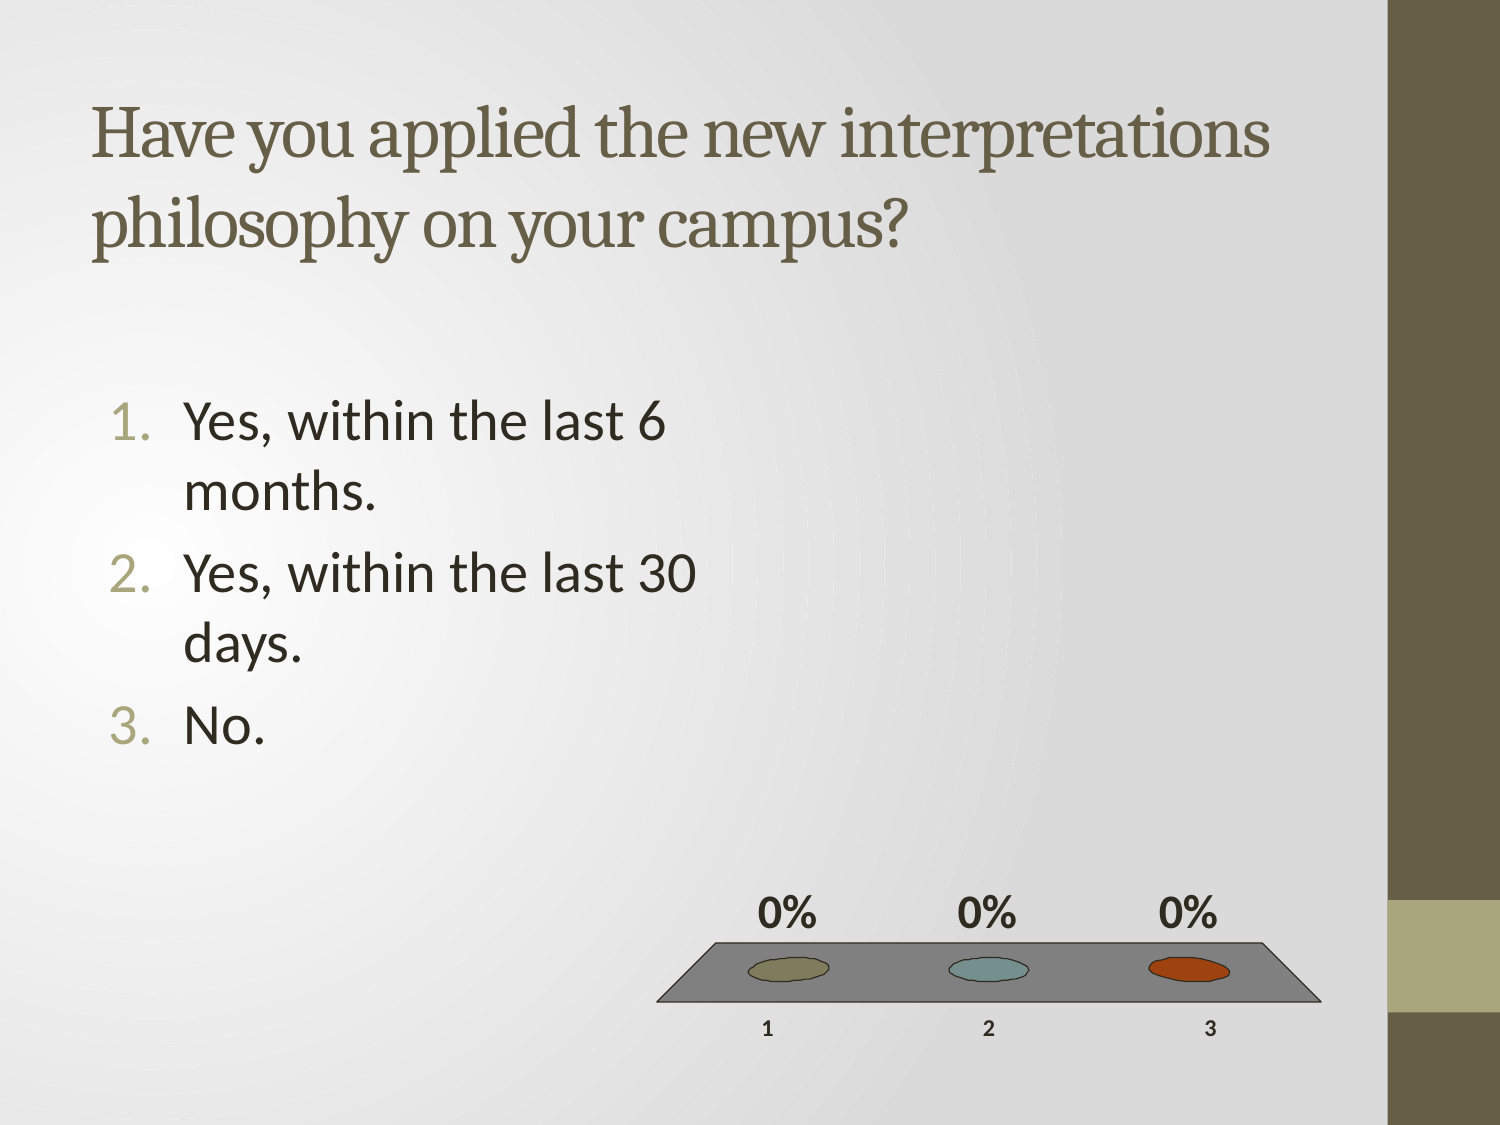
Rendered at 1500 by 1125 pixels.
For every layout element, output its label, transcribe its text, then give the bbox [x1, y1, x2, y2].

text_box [636, 274, 1361, 1088]
list Yes, within the last 6 months. Yes, within the last 30 days. No. [75, 375, 634, 1050]
title Have you applied the new interpretations philosophy on your campus? [75, 87, 1325, 258]
